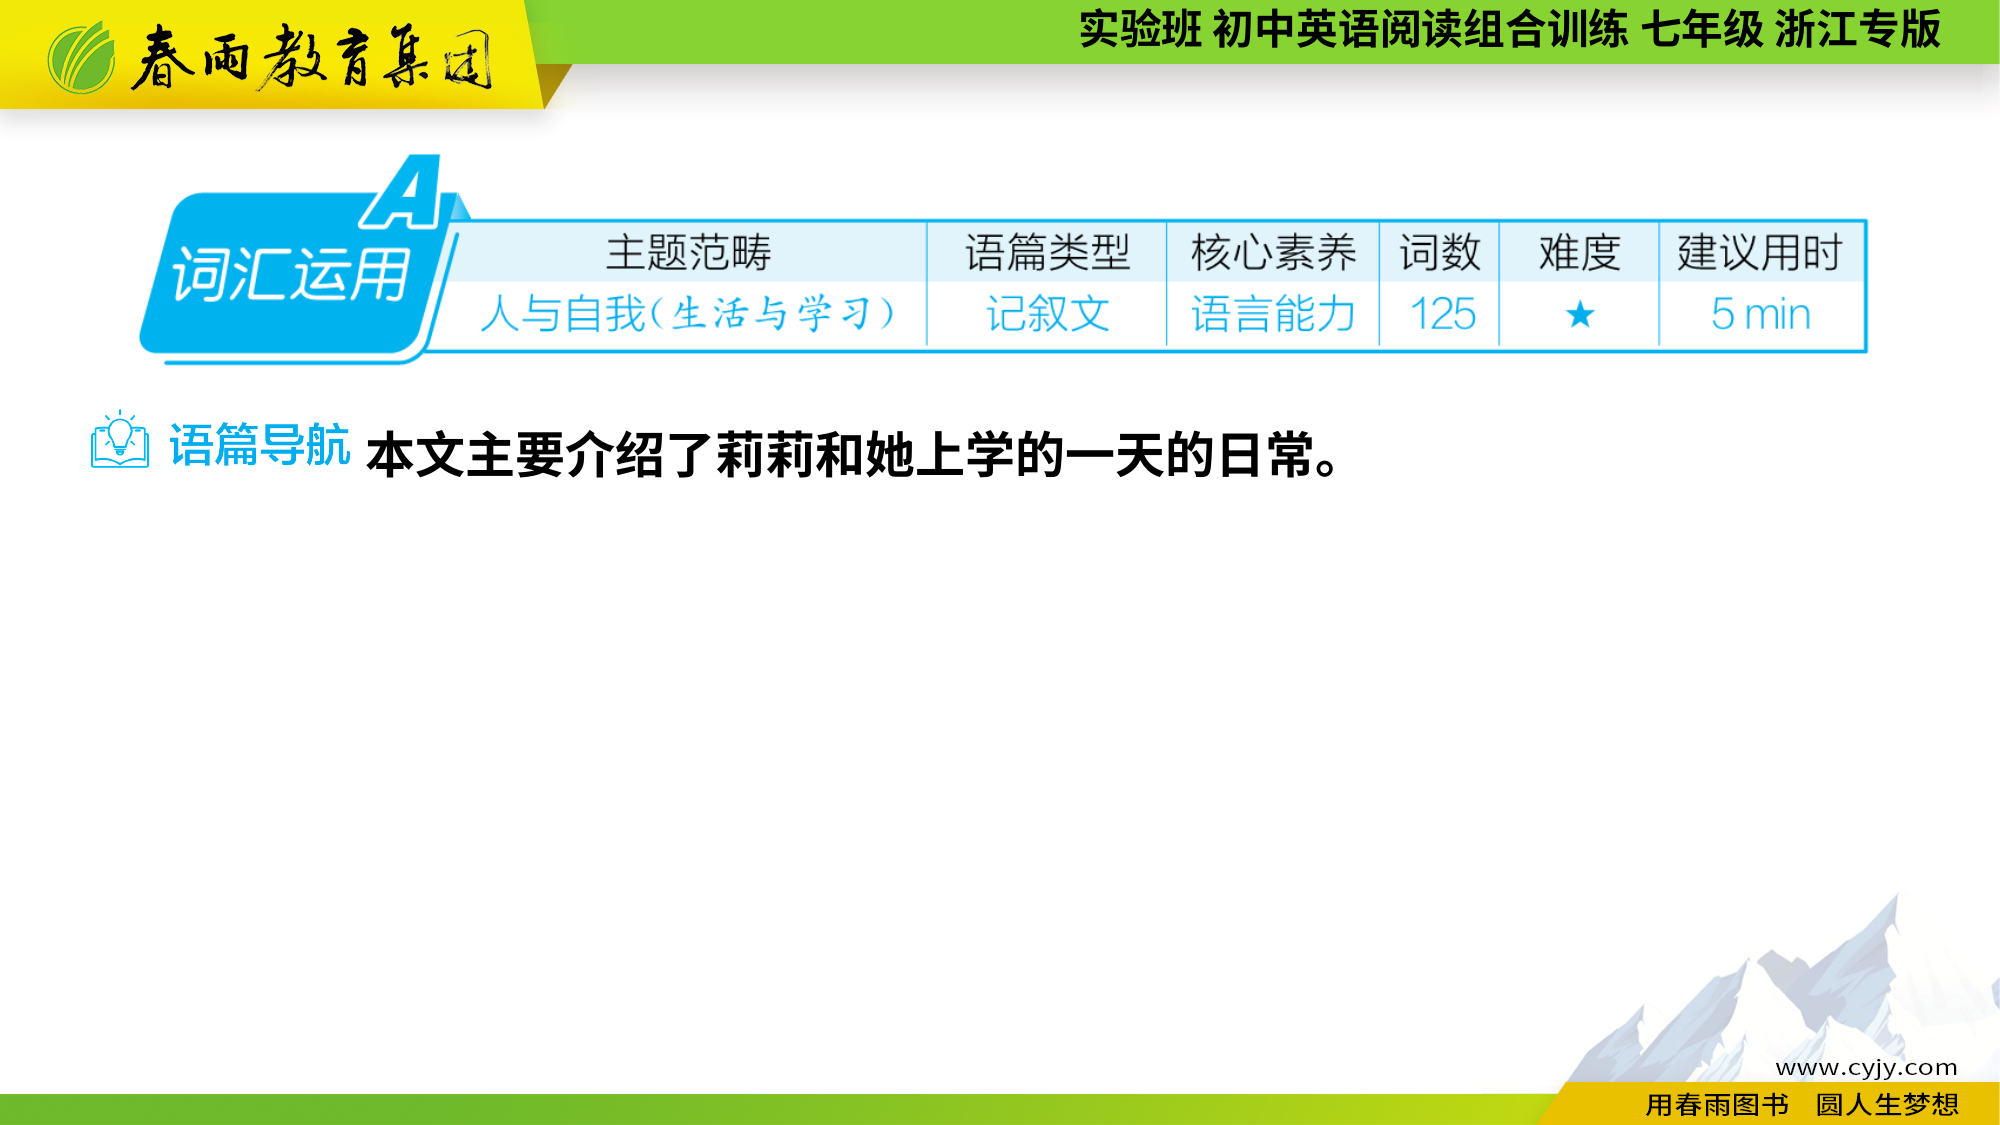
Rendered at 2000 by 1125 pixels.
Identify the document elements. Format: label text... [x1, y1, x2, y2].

list 本文主要介绍了莉莉和她上学的一天的日常。 [350, 385, 1944, 481]
picture [0, 0, 2000, 1125]
